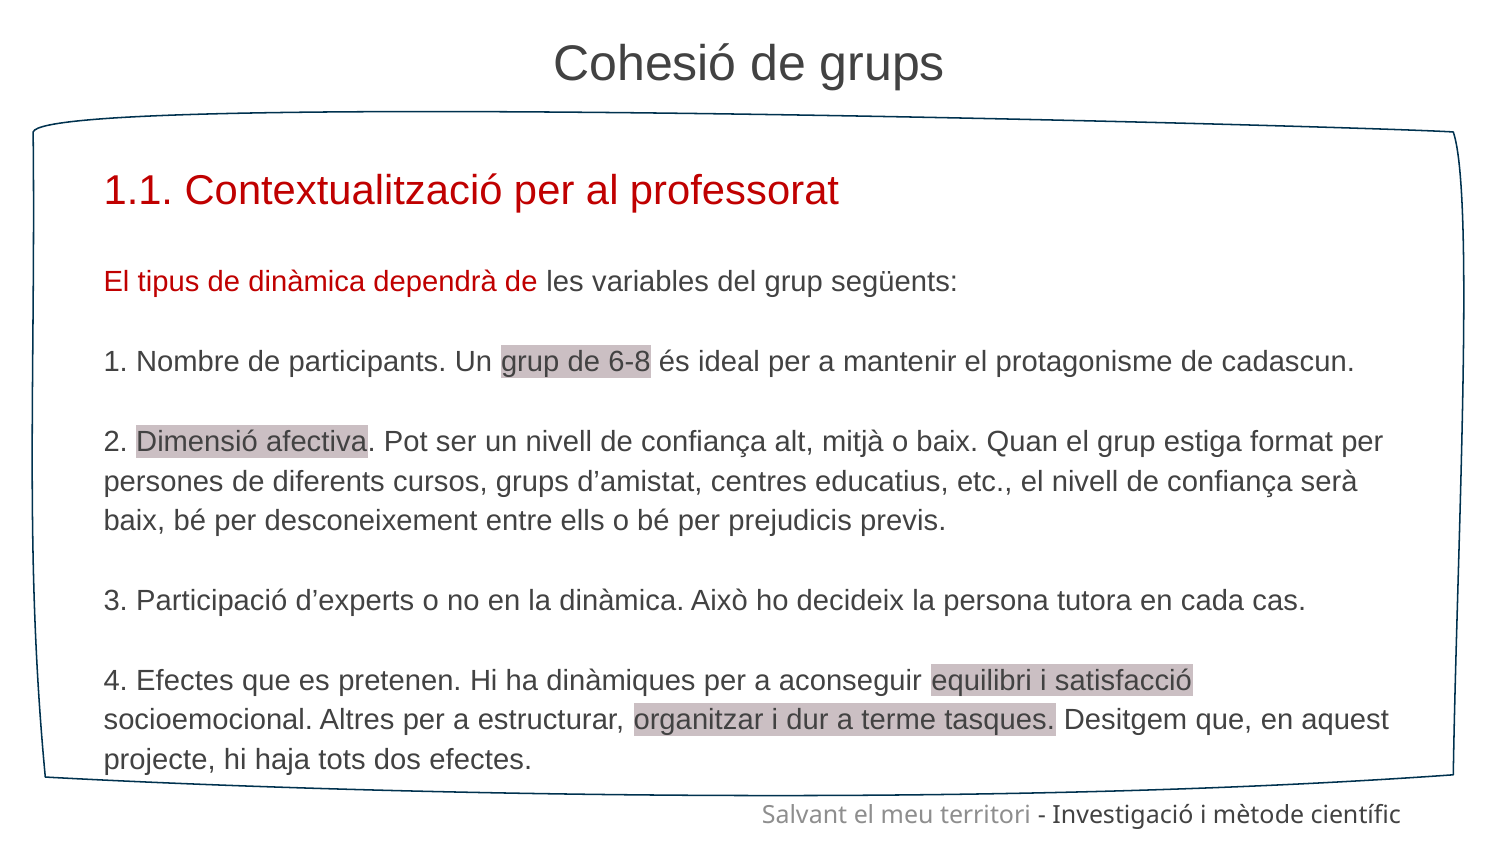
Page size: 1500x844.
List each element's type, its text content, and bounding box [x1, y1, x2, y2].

text_box Salvant el meu territori - Investigació i mètode científic [88, 790, 1417, 844]
title Cohesió de grups [0, 20, 1499, 106]
text_box 1.1. Contextualització per al professorat [88, 147, 1417, 234]
text_box [32, 111, 1464, 790]
list El tipus de dinàmica dependrà de les variables del grup següents: 1. Nombre de participants. Un grup de 6-8 és ideal per a mantenir el protagonisme de cadascun. 2. Dimensió afectiva. Pot ser un nivell de confiança alt, mitjà o baix. Quan el grup estiga format per persones de diferents cursos, grups d’amistat, centres educatius, etc., el nivell de confiança serà baix, bé per desconeixement entre ells o bé per prejudicis previs. 3. Participació d’experts o no en la dinàmica. Això ho decideix la persona tutora en cada cas. 4. Efectes que es pretenen. Hi ha dinàmiques per a aconseguir equilibri i satisfacció socioemocional. Altres per a estructurar, organitzar i dur a terme tasques. Desitgem que, en aquest projecte, hi haja tots dos efectes. [88, 242, 1417, 747]
